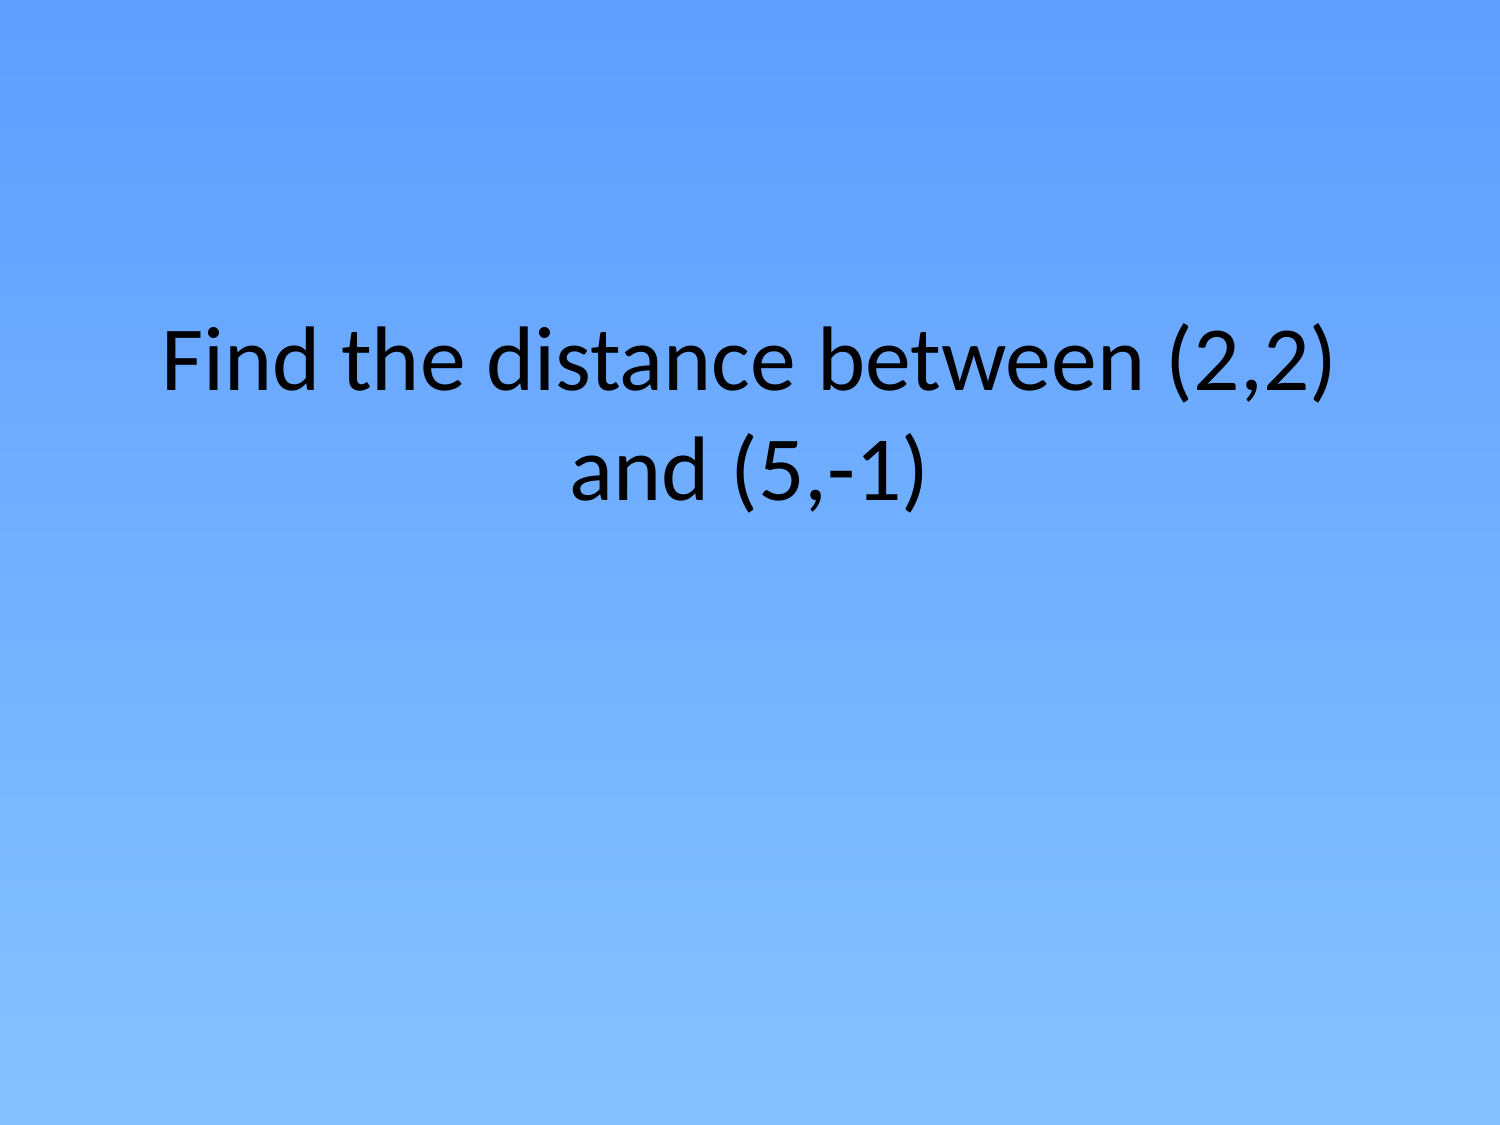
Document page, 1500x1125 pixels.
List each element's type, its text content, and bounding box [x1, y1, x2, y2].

title Find the distance between (2,2) and (5,-1) [74, 224, 1426, 593]
